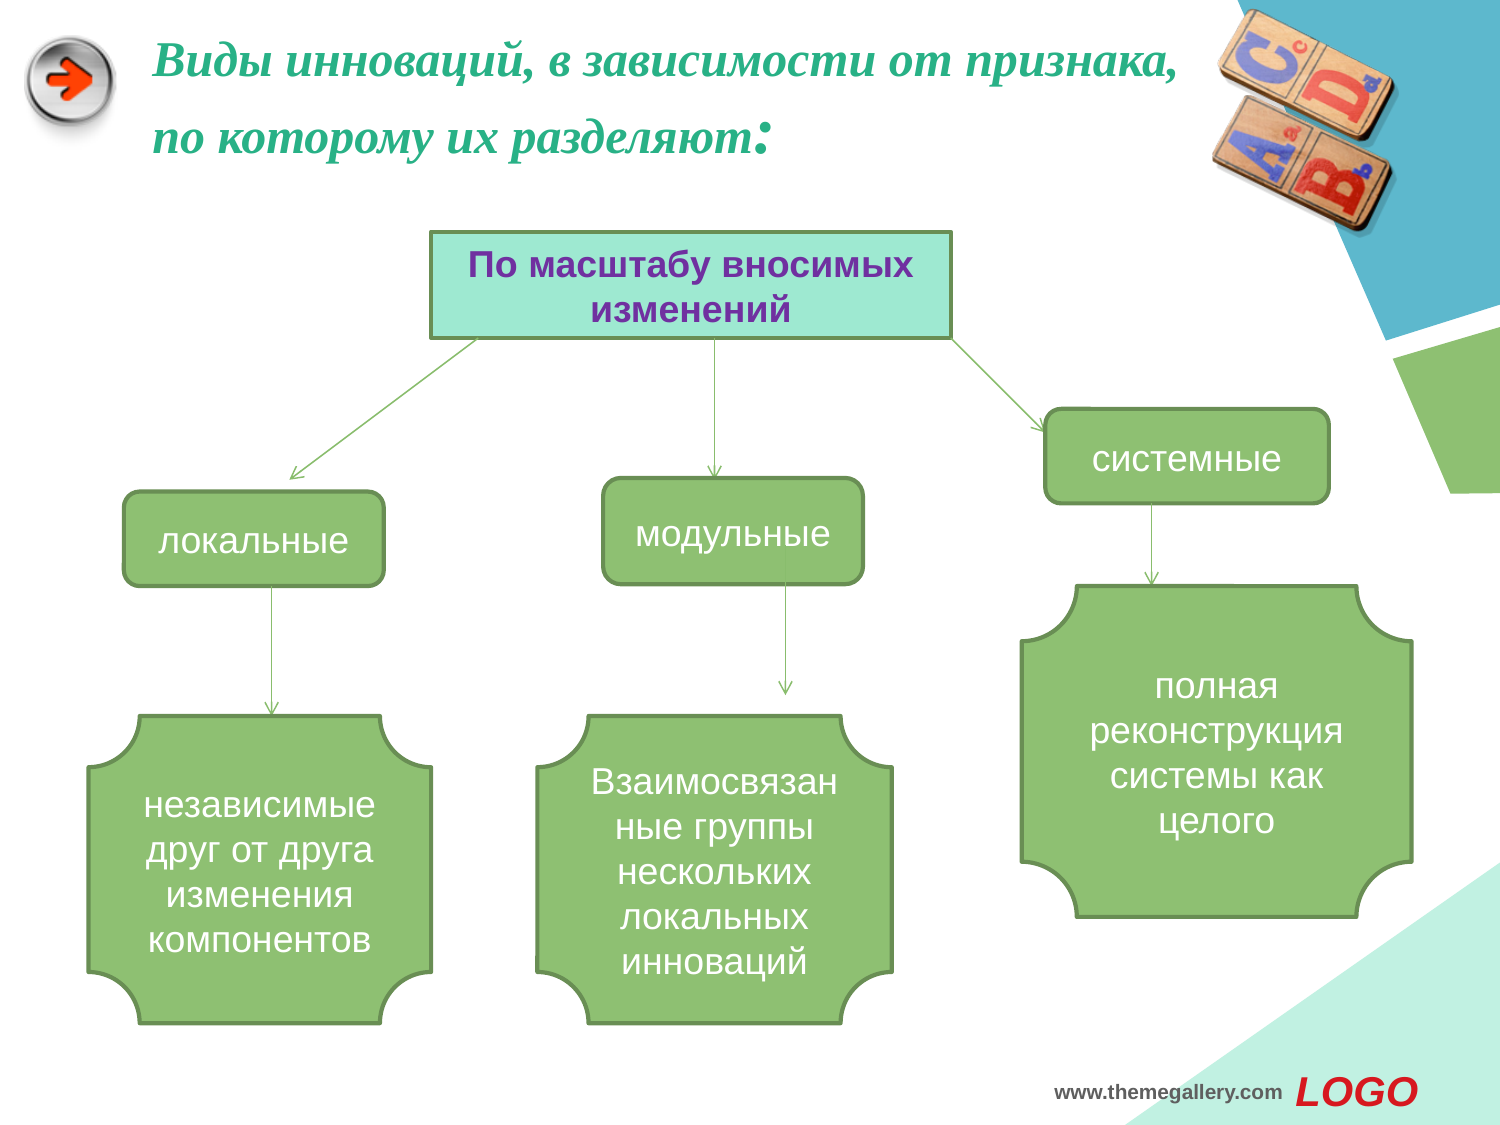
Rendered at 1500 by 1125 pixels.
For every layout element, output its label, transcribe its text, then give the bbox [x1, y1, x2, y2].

text_box локальные [121, 489, 386, 589]
text_box Взаимосвязанные группы нескольких локальных инноваций [535, 713, 894, 1026]
picture [24, 35, 118, 150]
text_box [288, 337, 479, 480]
text_box модульные [601, 475, 866, 587]
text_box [950, 337, 1046, 433]
title Виды инноваций, в зависимости от признака, по которому их разделяют: [137, 32, 1247, 161]
picture [1212, 8, 1399, 238]
text_box независимые друг от друга изменения компонентов [86, 713, 434, 1026]
text_box полная реконструкция системы как целого [1019, 583, 1414, 919]
text_box системные [1043, 406, 1331, 506]
footer www.themegallery.com [947, 1071, 1298, 1112]
text_box По масштабу вносимых изменений [429, 230, 953, 340]
